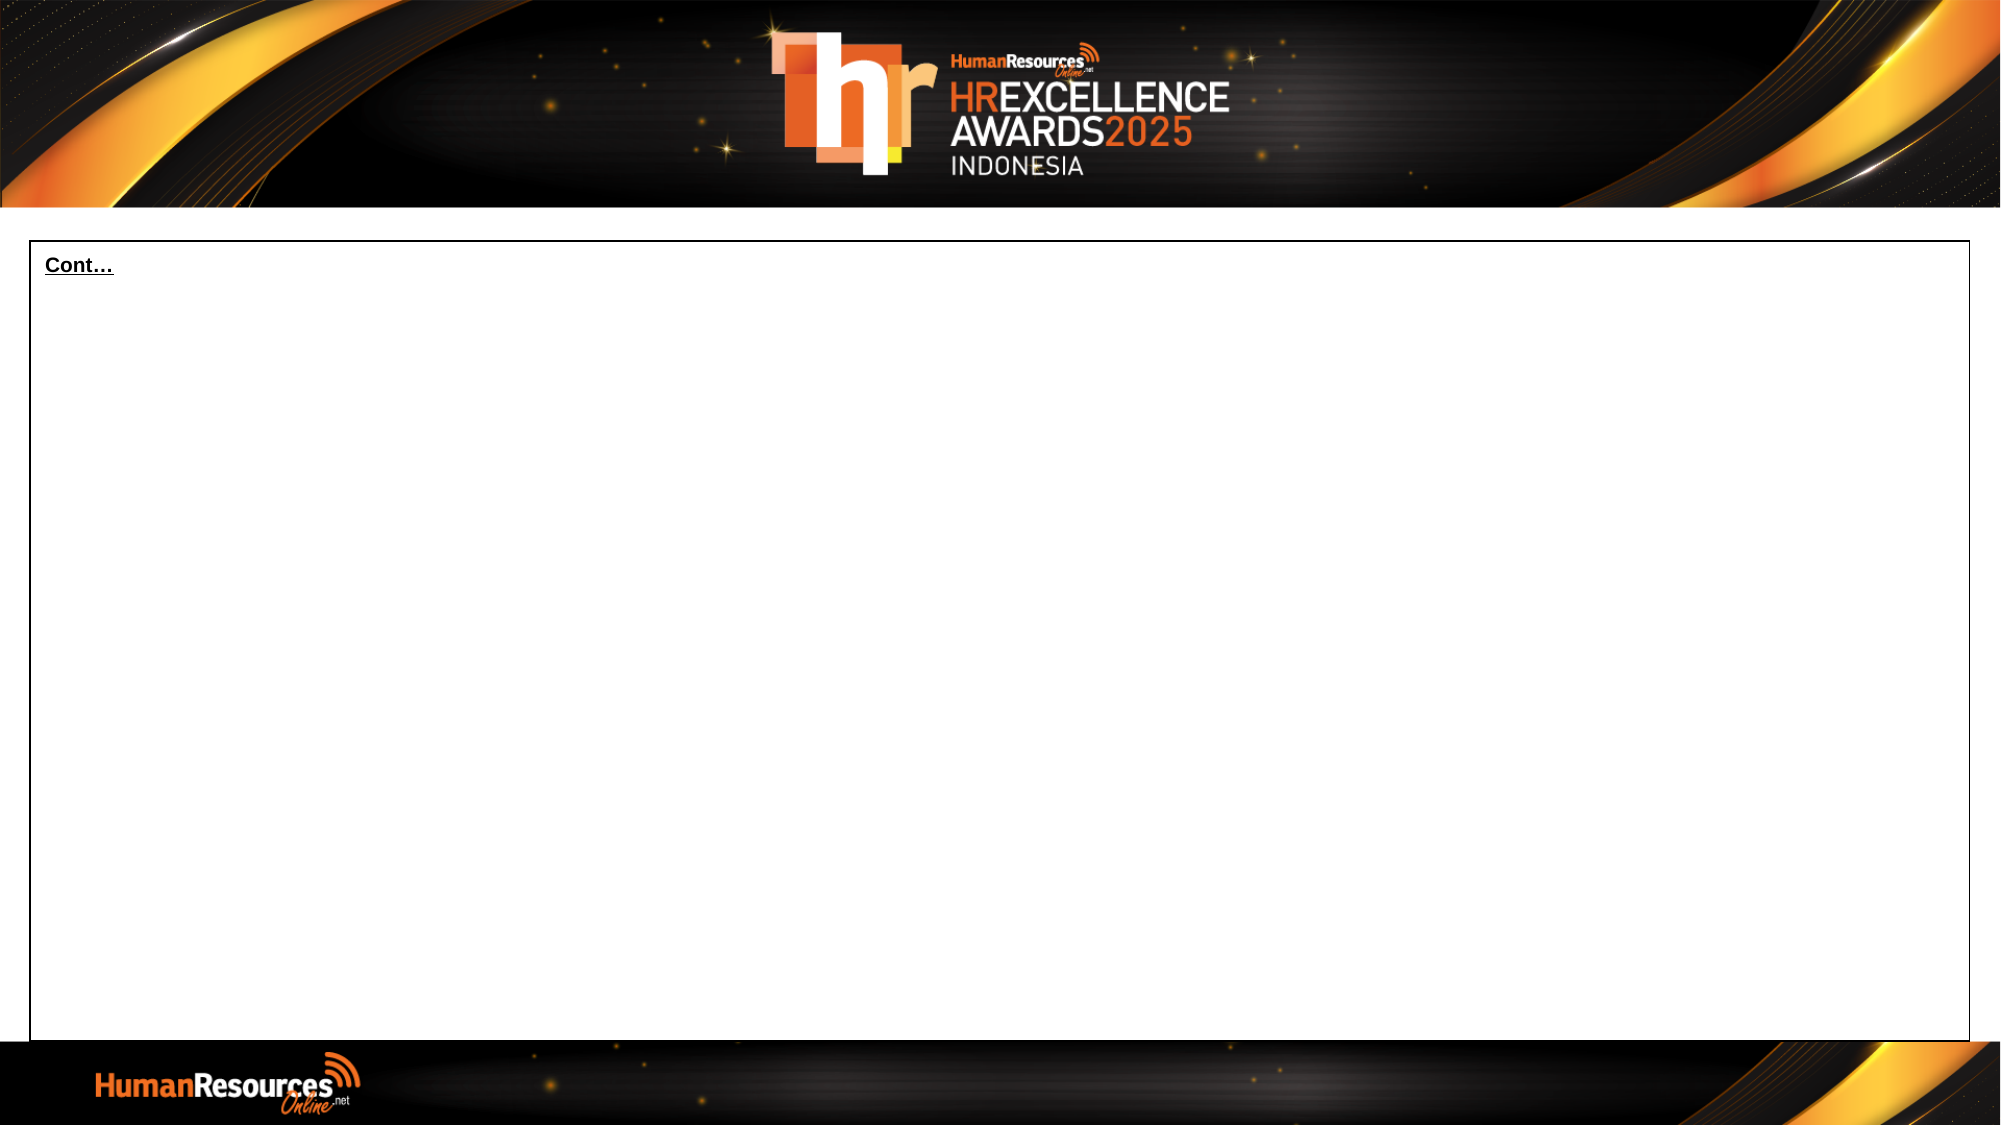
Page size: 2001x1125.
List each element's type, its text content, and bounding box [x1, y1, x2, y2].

text_box Cont… [30, 240, 1970, 1042]
picture [0, 0, 2001, 1125]
